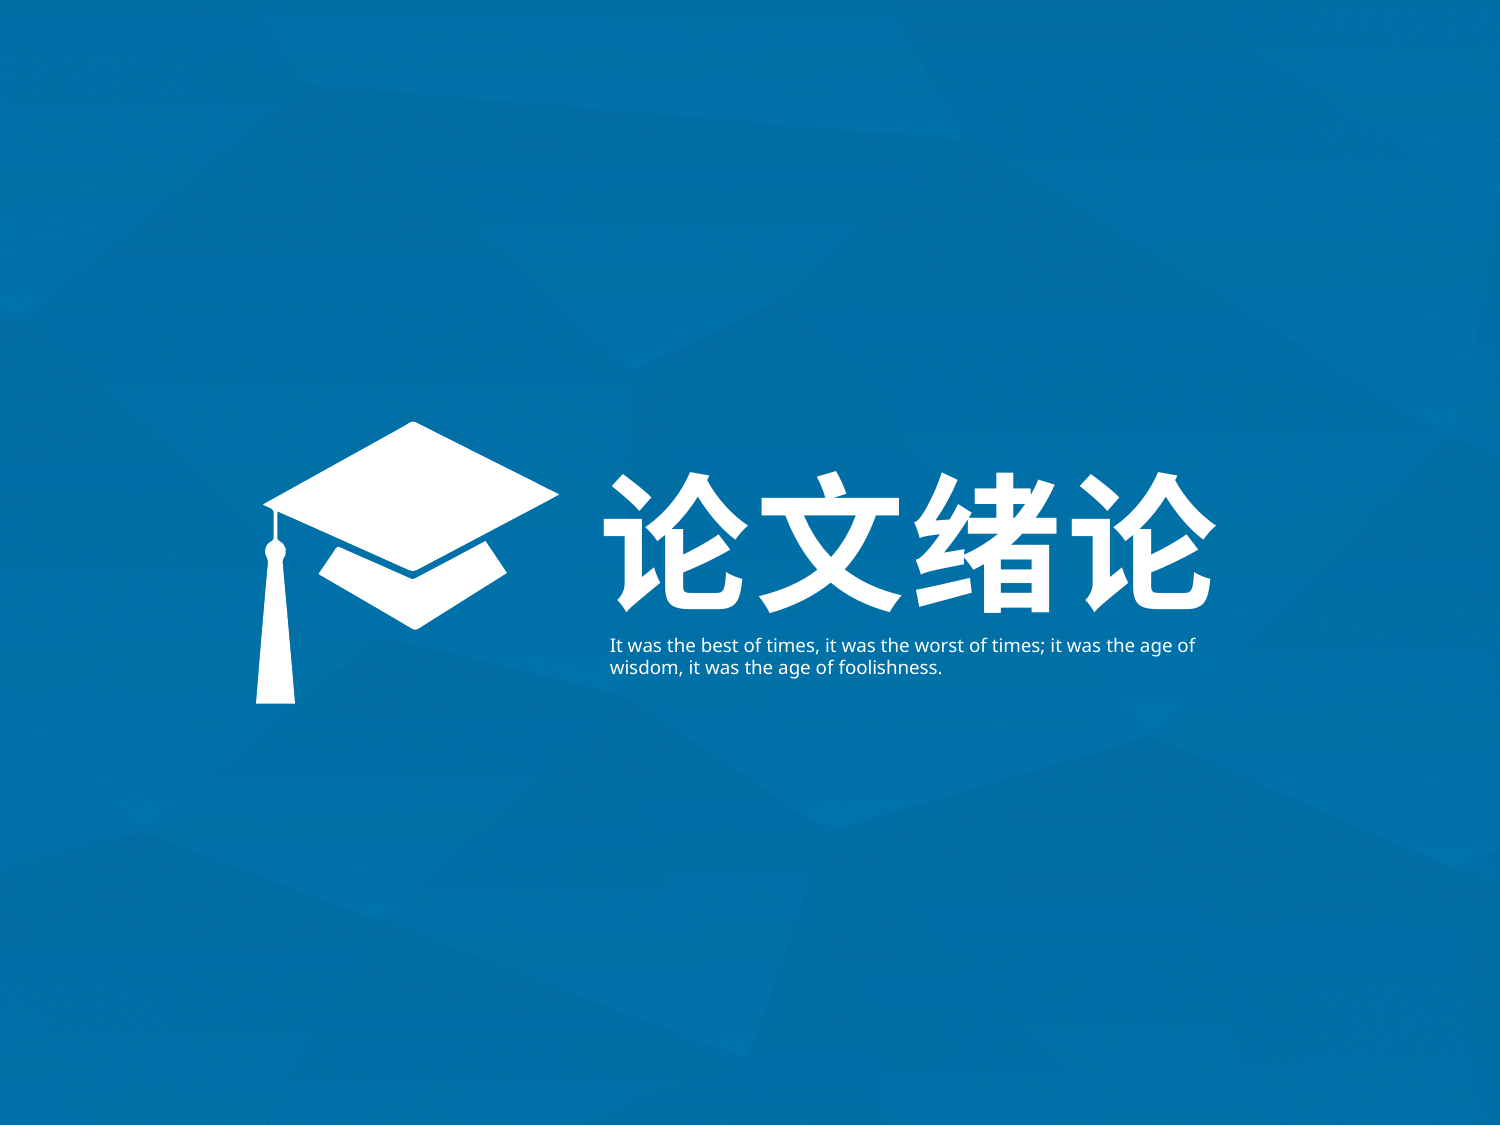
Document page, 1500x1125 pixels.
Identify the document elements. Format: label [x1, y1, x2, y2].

text_box [255, 421, 1245, 704]
